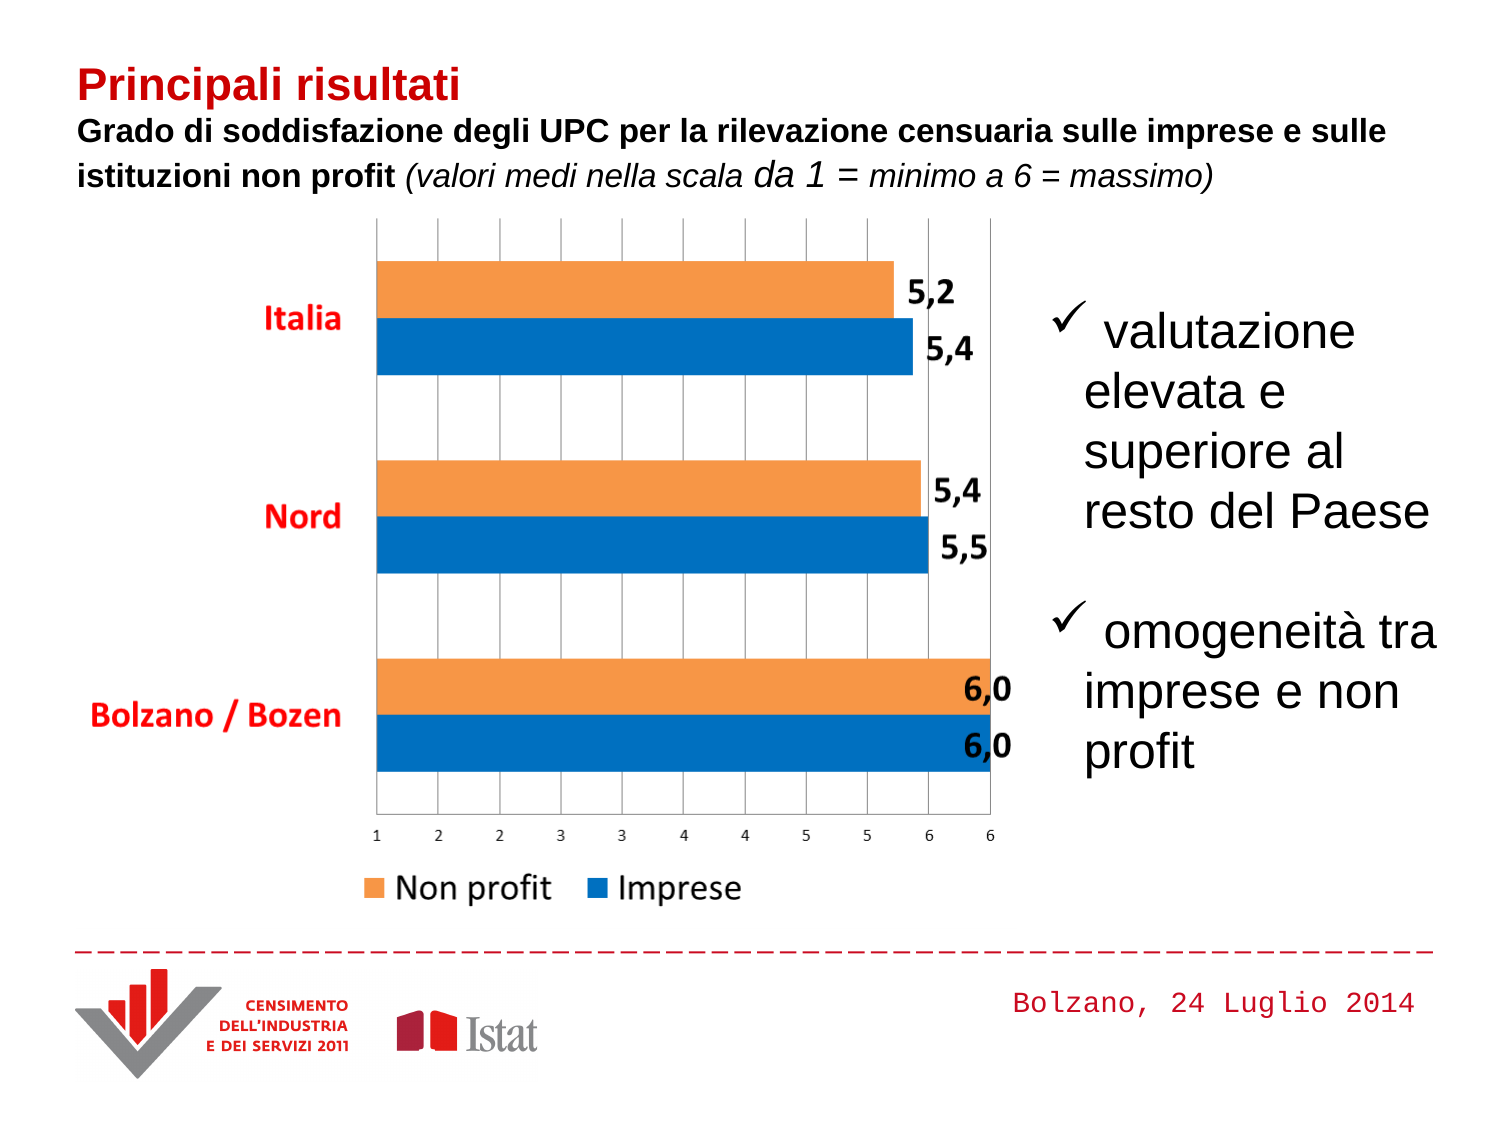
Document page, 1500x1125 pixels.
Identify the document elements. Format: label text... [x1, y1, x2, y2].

text_box [76, 172, 1436, 752]
text_box valutazione elevata e superiore al resto del Paese omogeneità tra imprese e non profit [1033, 290, 1459, 786]
text_box Bolzano, 24 Luglio 2014 [998, 976, 1471, 1026]
text_box Principali risultati Grado di soddisfazione degli UPC per la rilevazione censuaria sulle imprese e sulle istituzioni non profit (valori medi nella scala da 1 = minimo a 6 = massimo) [76, 54, 1447, 290]
picture [76, 196, 1018, 930]
picture [74, 969, 538, 1082]
